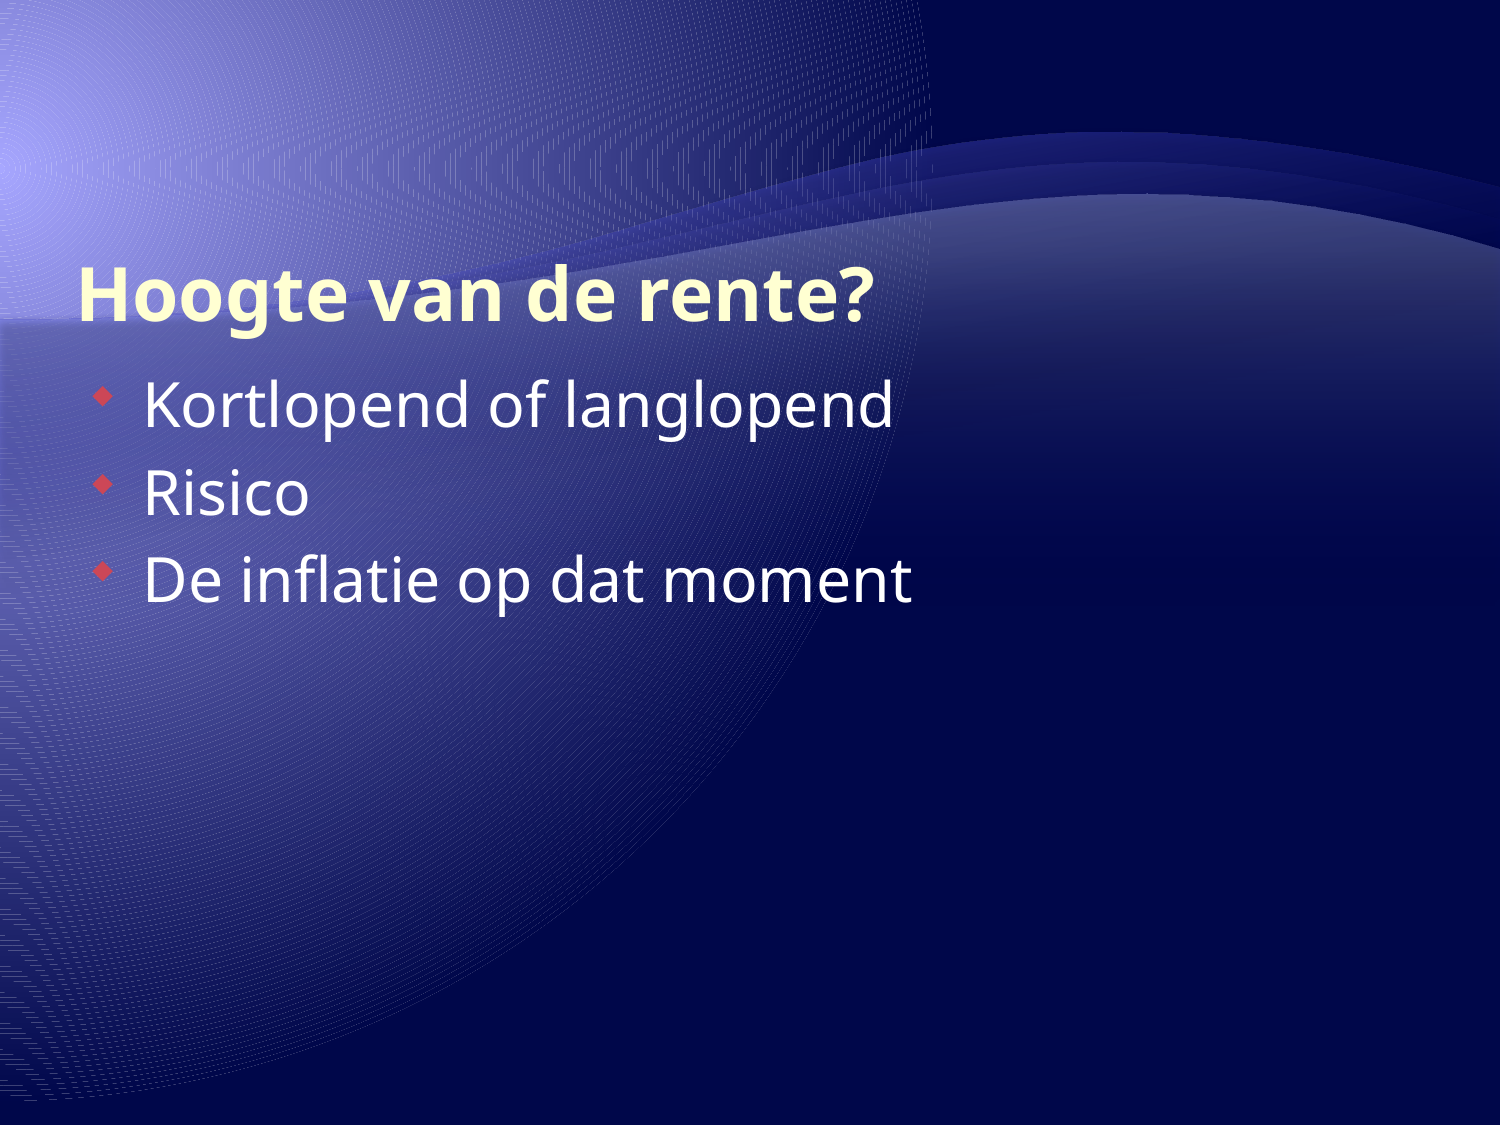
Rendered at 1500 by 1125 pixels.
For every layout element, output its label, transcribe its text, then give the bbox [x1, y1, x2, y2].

title Hoogte van de rente? [75, 87, 1425, 338]
list Kortlopend of langlopend Risico De inflatie op dat moment [74, 357, 1426, 1033]
